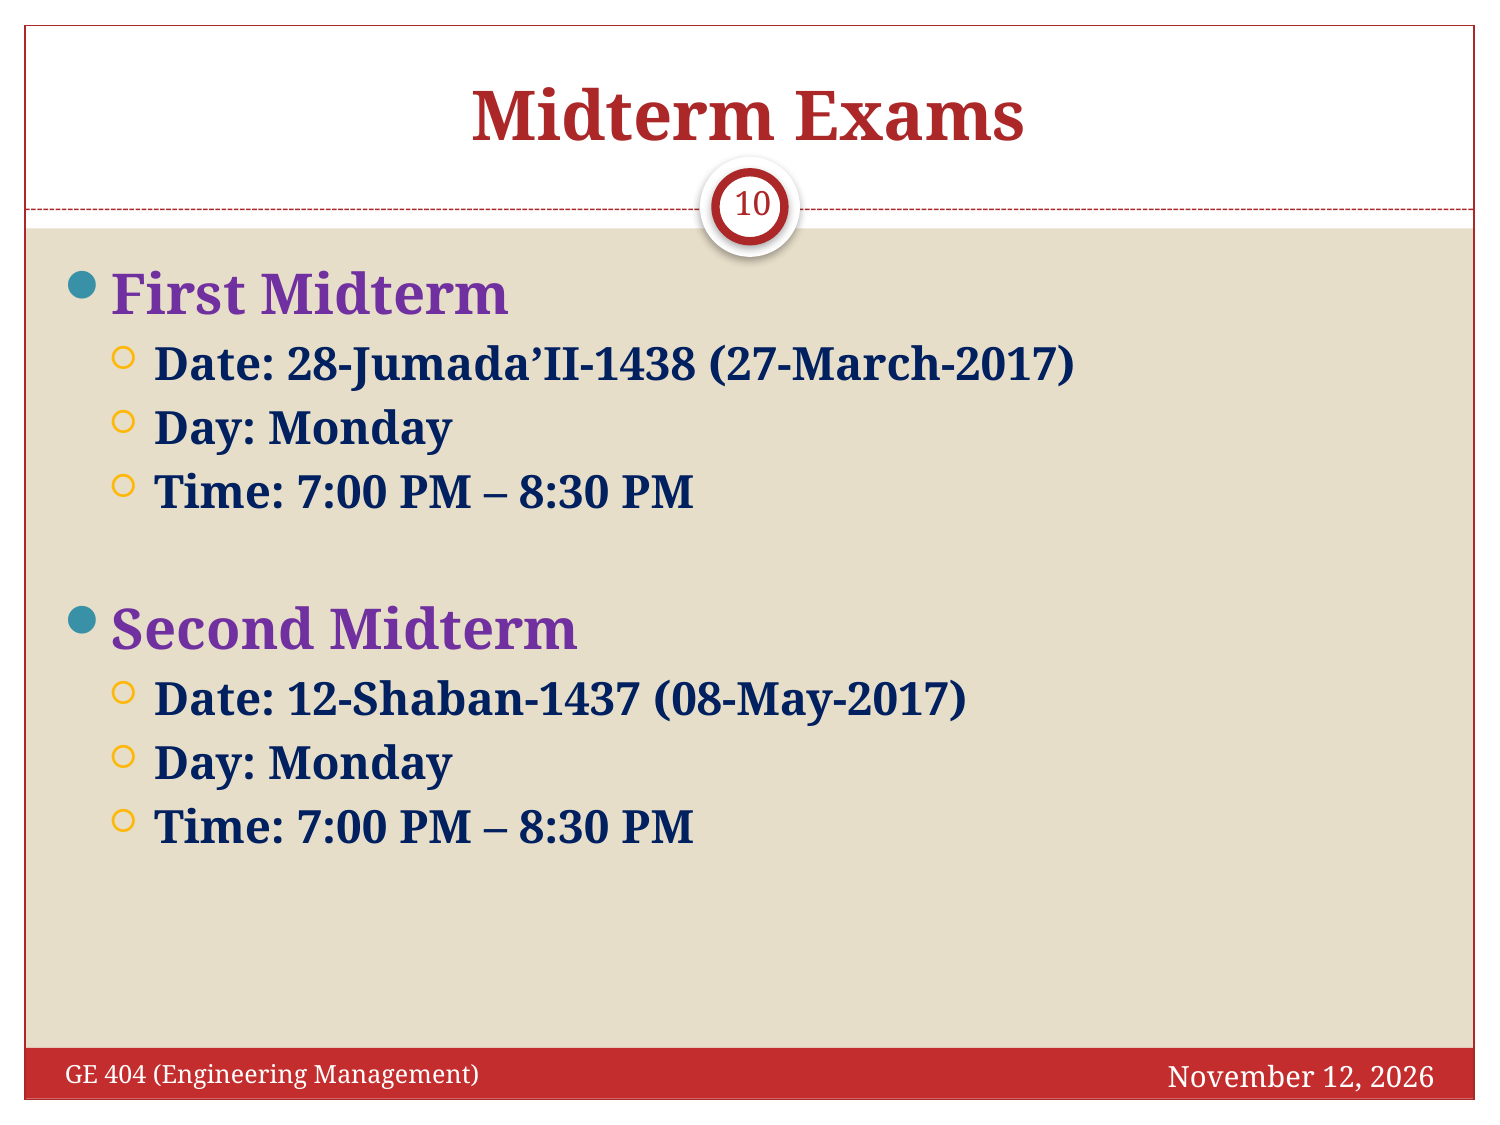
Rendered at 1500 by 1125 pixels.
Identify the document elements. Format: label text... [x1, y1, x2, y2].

list First Midterm Date: 28-Jumada’II-1438 (27-March-2017) Day: Monday Time: 7:00 PM – 8:30 PM Second Midterm Date: 12-Shaban-1437 (08-May-2017) Day: Monday Time: 7:00 PM – 8:30 PM [49, 250, 1445, 1001]
footer GE 404 (Engineering Management) [50, 1051, 638, 1112]
title Midterm Exams [49, 37, 1450, 162]
slide_number 10 [715, 168, 791, 241]
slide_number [950, 1050, 1450, 1111]
